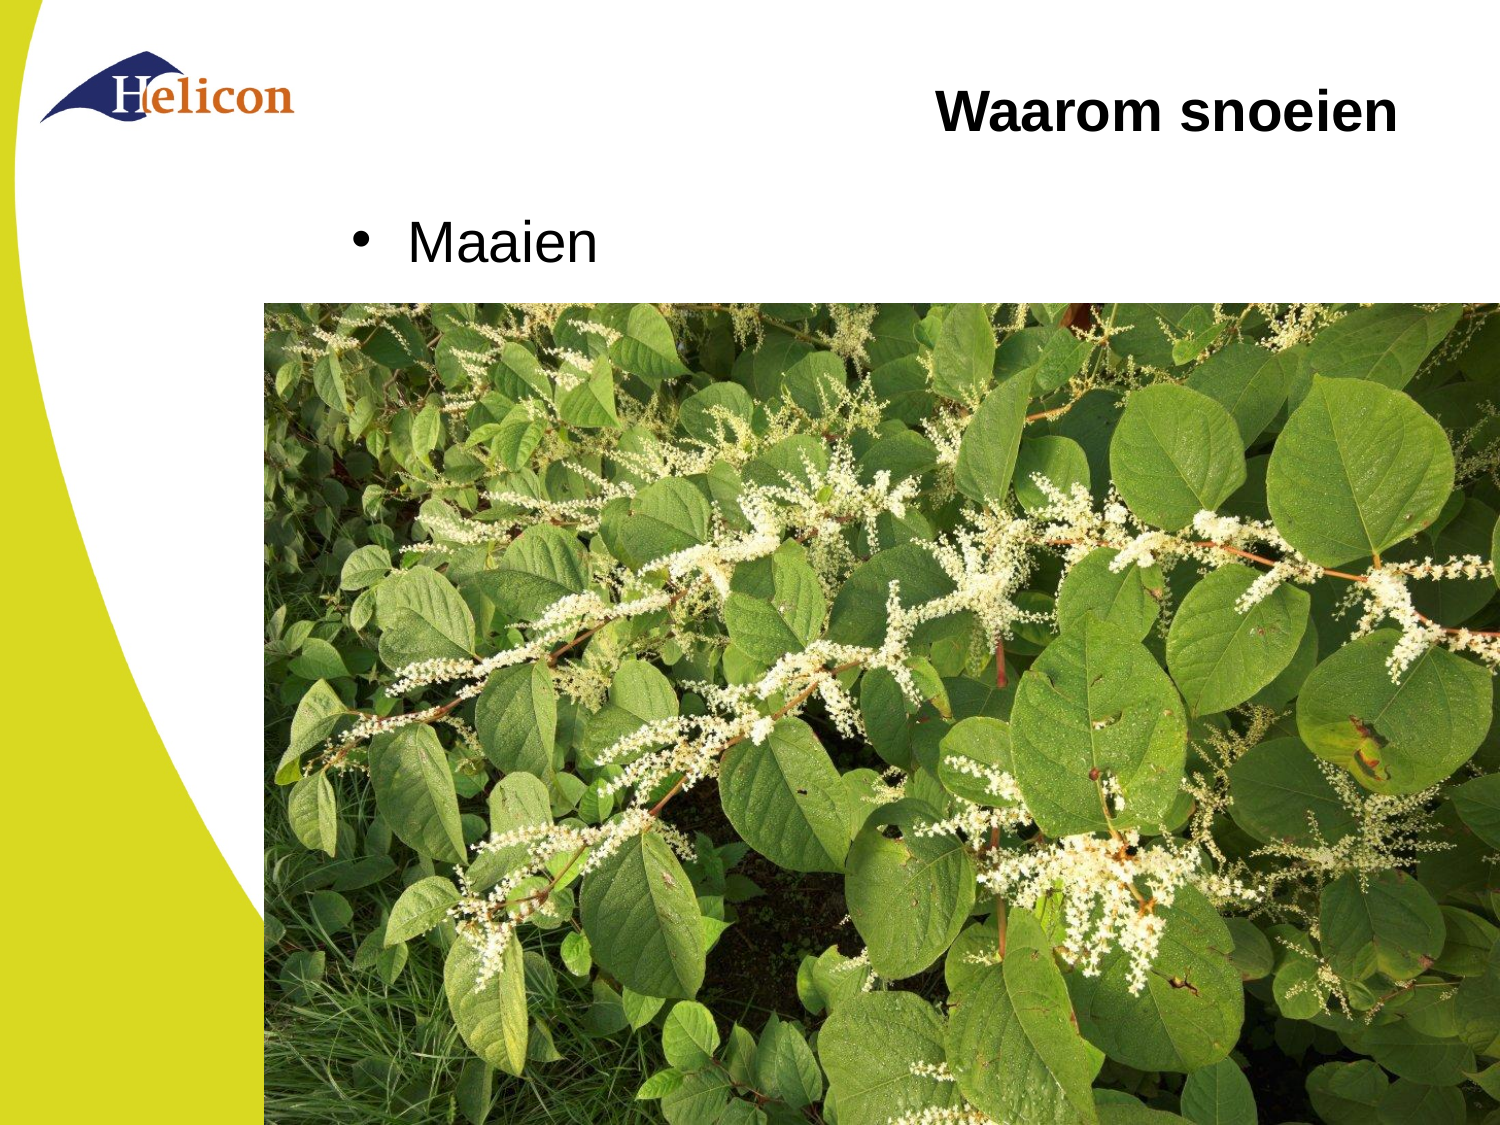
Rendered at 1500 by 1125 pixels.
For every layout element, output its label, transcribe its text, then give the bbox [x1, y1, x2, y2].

picture [0, 0, 1500, 1125]
title Waarom snoeien [324, 54, 1415, 161]
list Maaien [336, 196, 1425, 301]
